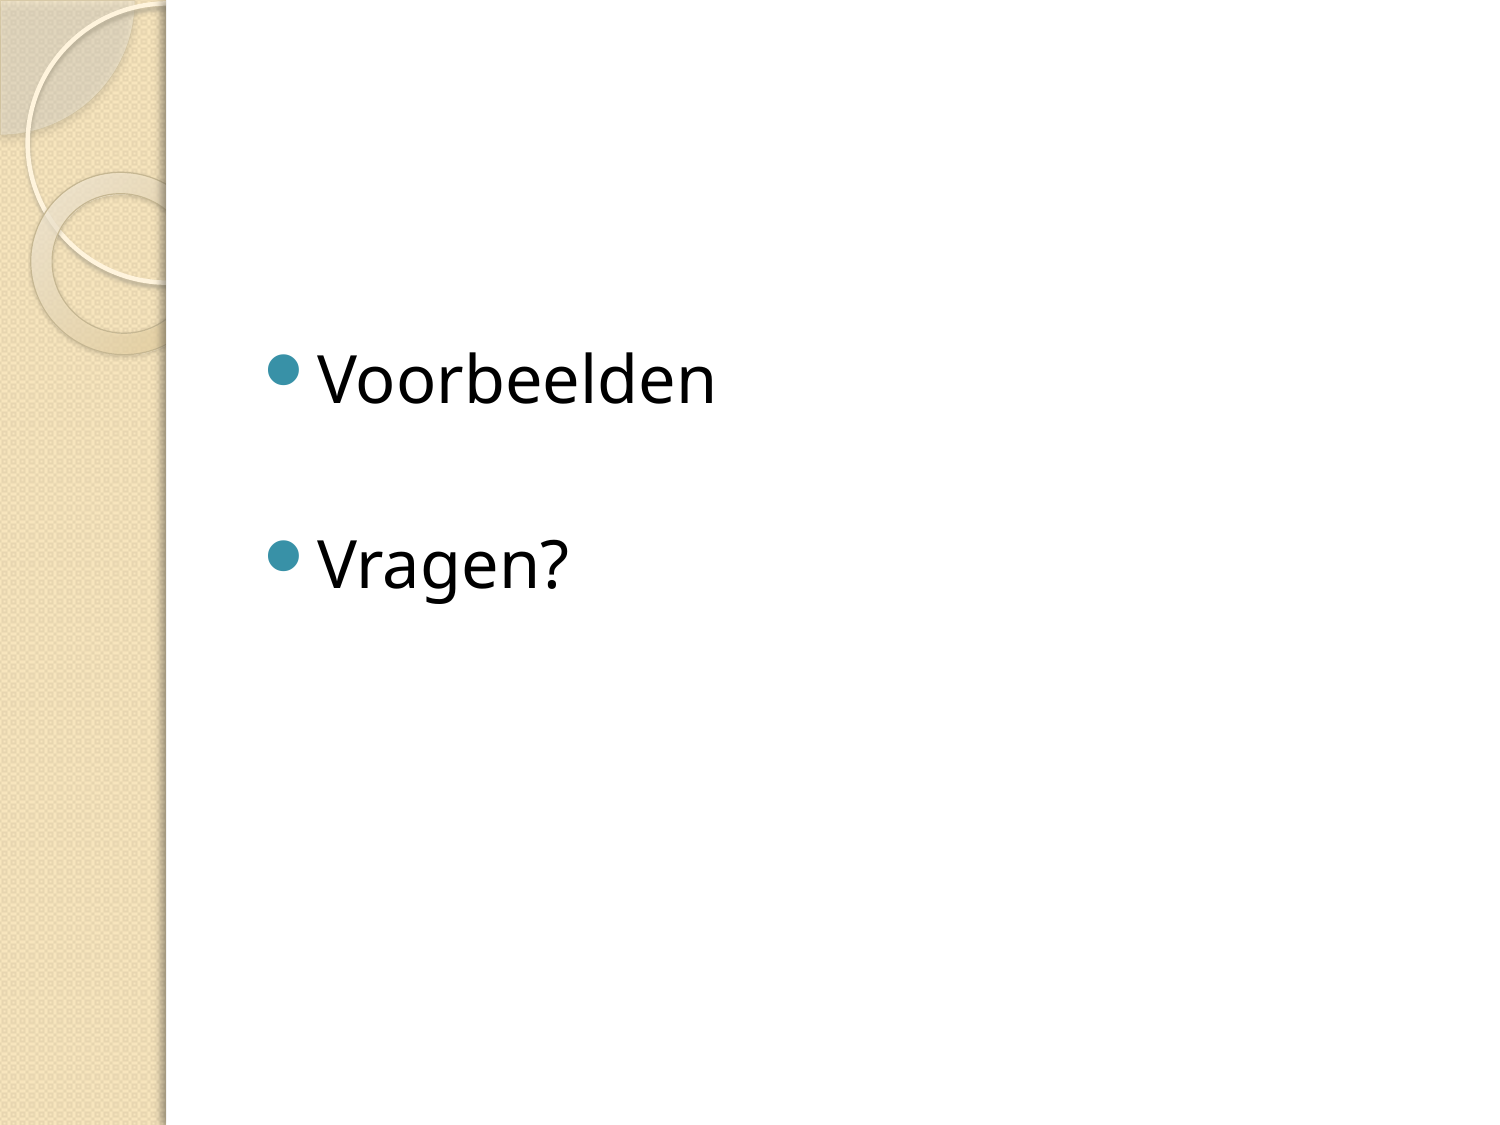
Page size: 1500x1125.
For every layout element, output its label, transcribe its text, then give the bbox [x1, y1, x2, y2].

list Voorbeelden Vragen? [235, 237, 1466, 1025]
